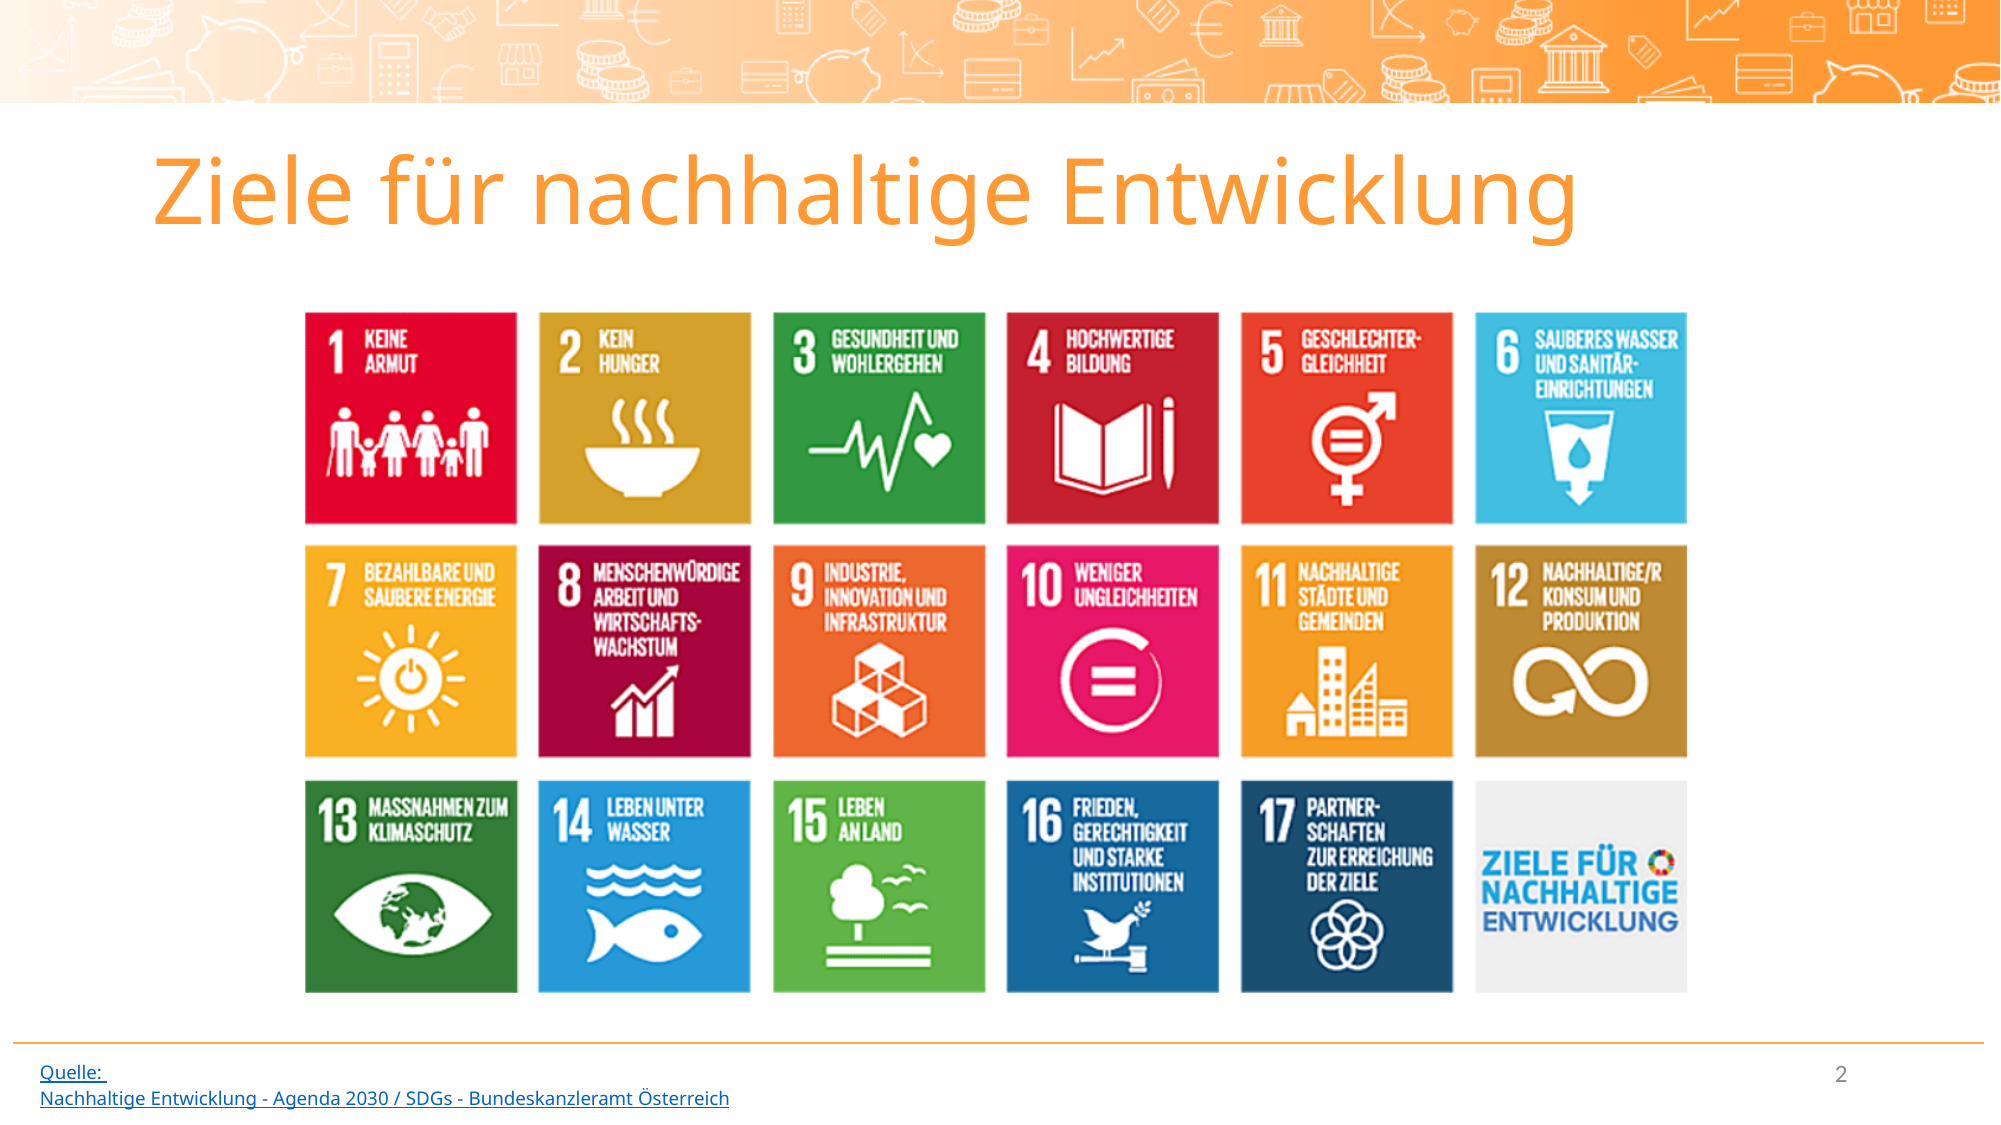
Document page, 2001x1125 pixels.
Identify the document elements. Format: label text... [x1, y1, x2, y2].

slide_number 2 [1412, 1042, 1863, 1103]
title Ziele für nachhaltige Entwicklung [137, 111, 1863, 278]
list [293, 299, 1707, 1014]
picture [0, 0, 2000, 103]
text_box Quelle: Nachhaltige Entwicklung - Agenda 2030 / SDGs - Bundeskanzleramt Österreich [25, 1053, 759, 1120]
